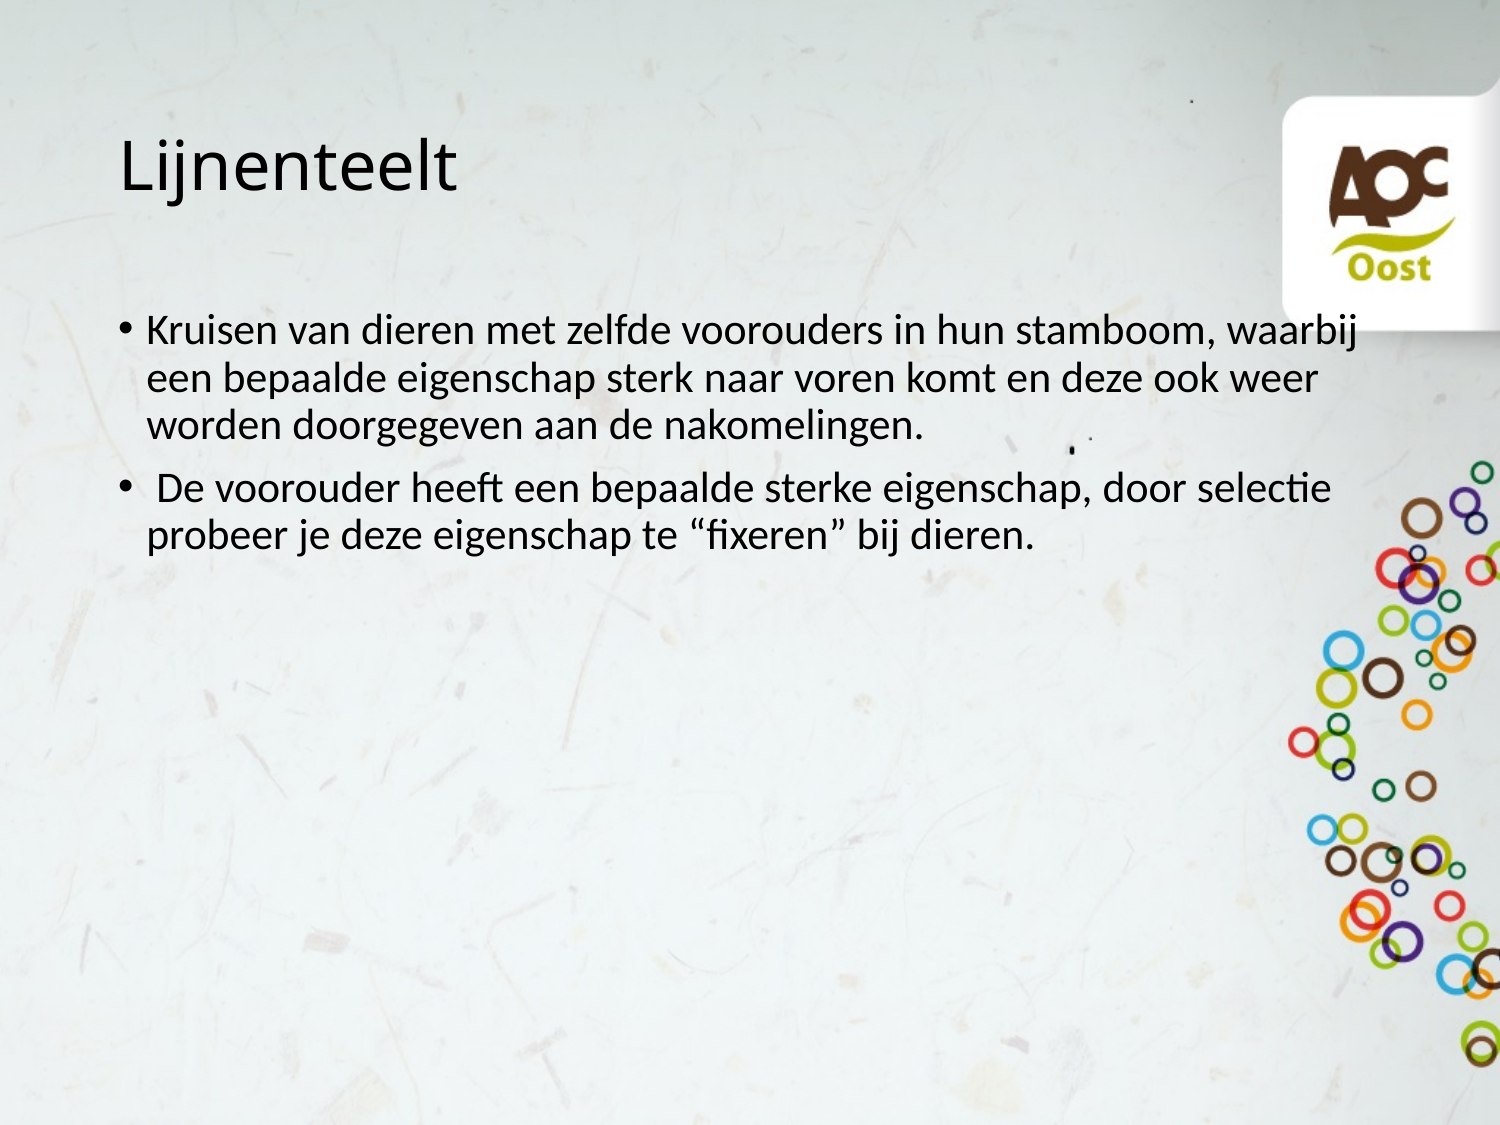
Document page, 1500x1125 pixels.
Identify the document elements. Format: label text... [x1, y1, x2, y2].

title Lijnenteelt [103, 59, 1397, 278]
list Kruisen van dieren met zelfde voorouders in hun stamboom, waarbij een bepaalde eigenschap sterk naar voren komt en deze ook weer worden doorgegeven aan de nakomelingen. De voorouder heeft een bepaalde sterke eigenschap, door selectie probeer je deze eigenschap te “fixeren” bij dieren. [103, 299, 1397, 1014]
picture [0, 0, 1500, 1125]
